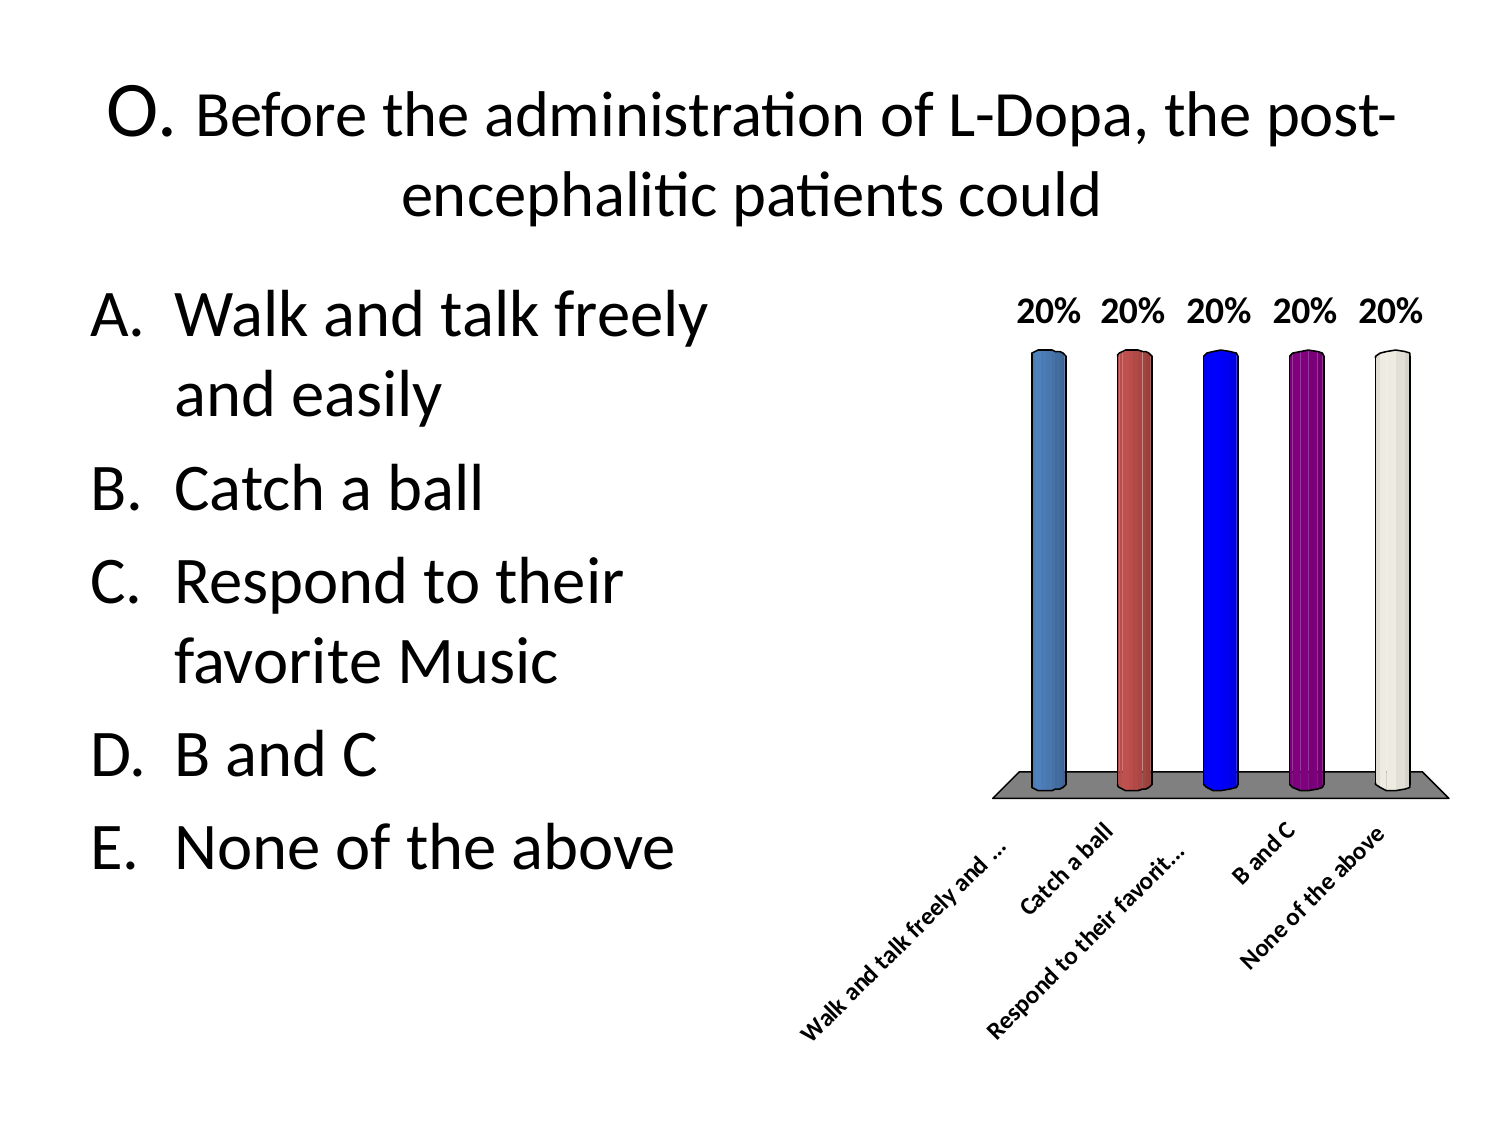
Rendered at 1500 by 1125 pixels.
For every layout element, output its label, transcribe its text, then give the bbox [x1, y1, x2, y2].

list Walk and talk freely and easily Catch a ball Respond to their favorite Music B and C None of the above [75, 262, 737, 1005]
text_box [739, 262, 1490, 1107]
title O. Before the administration of L-Dopa, the post-encephalitic patients could [76, 50, 1427, 238]
